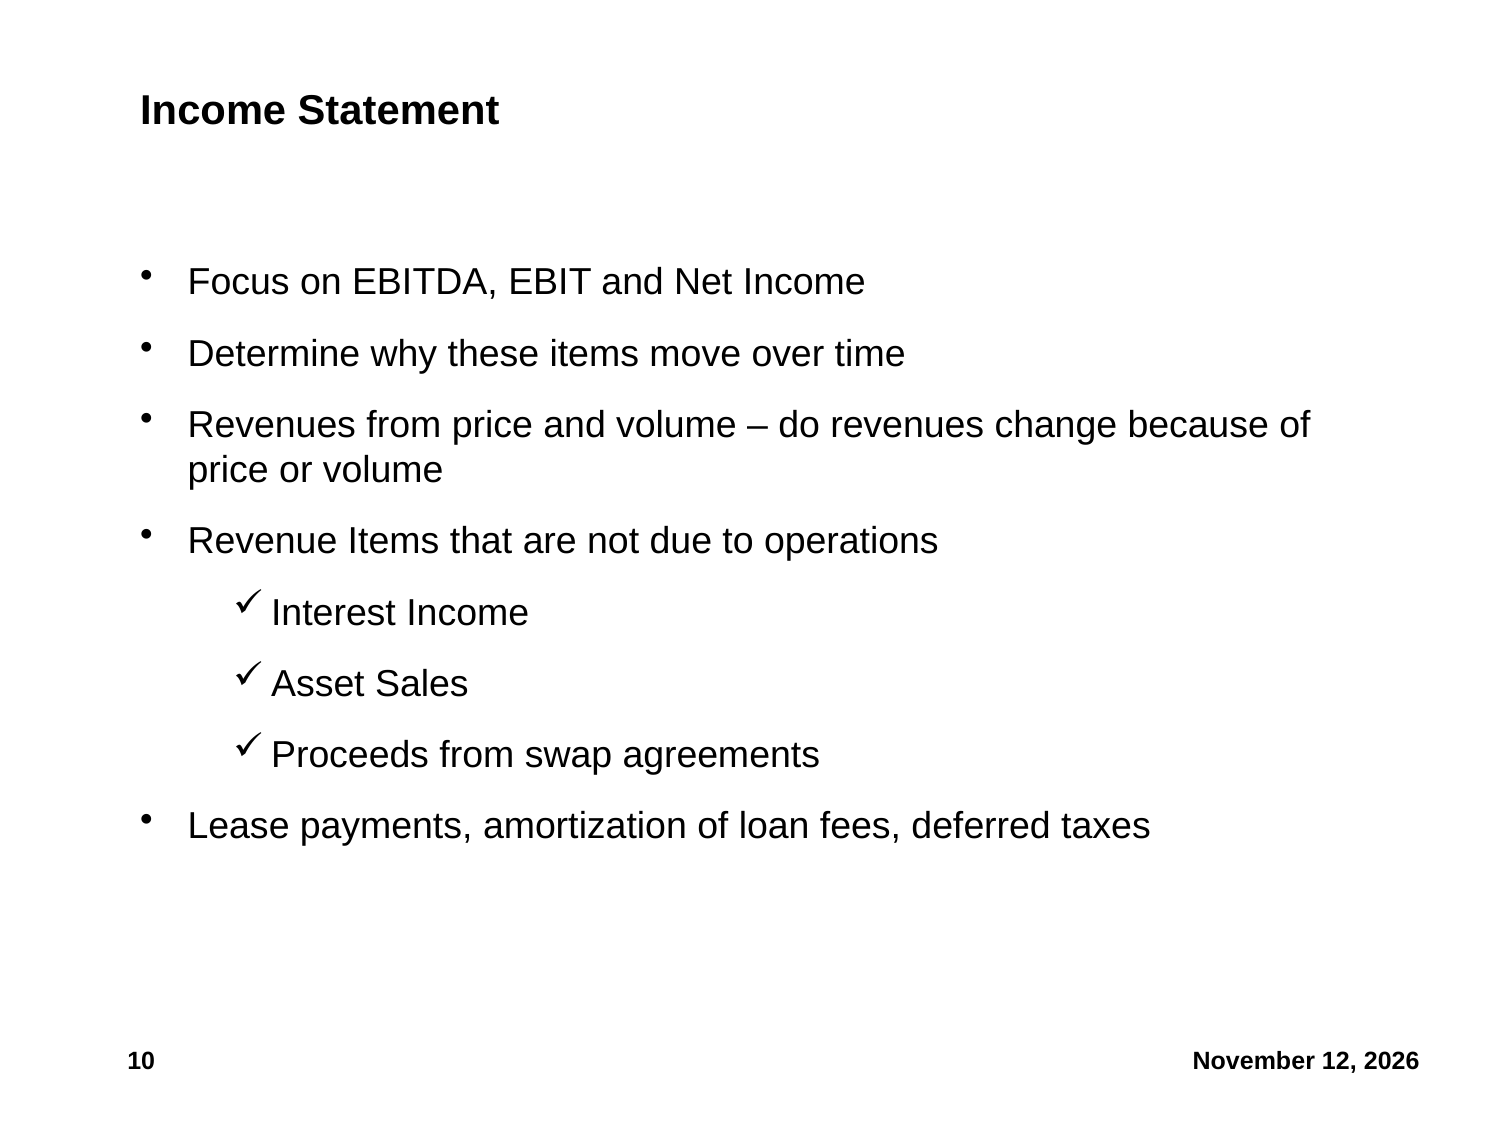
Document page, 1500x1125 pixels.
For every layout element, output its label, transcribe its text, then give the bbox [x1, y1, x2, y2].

list Focus on EBITDA, EBIT and Net Income Determine why these items move over time Revenues from price and volume – do revenues change because of price or volume Revenue Items that are not due to operations Interest Income Asset Sales Proceeds from swap agreements Lease payments, amortization of loan fees, deferred taxes [124, 249, 1413, 1001]
title Income Statement [124, 74, 1376, 226]
